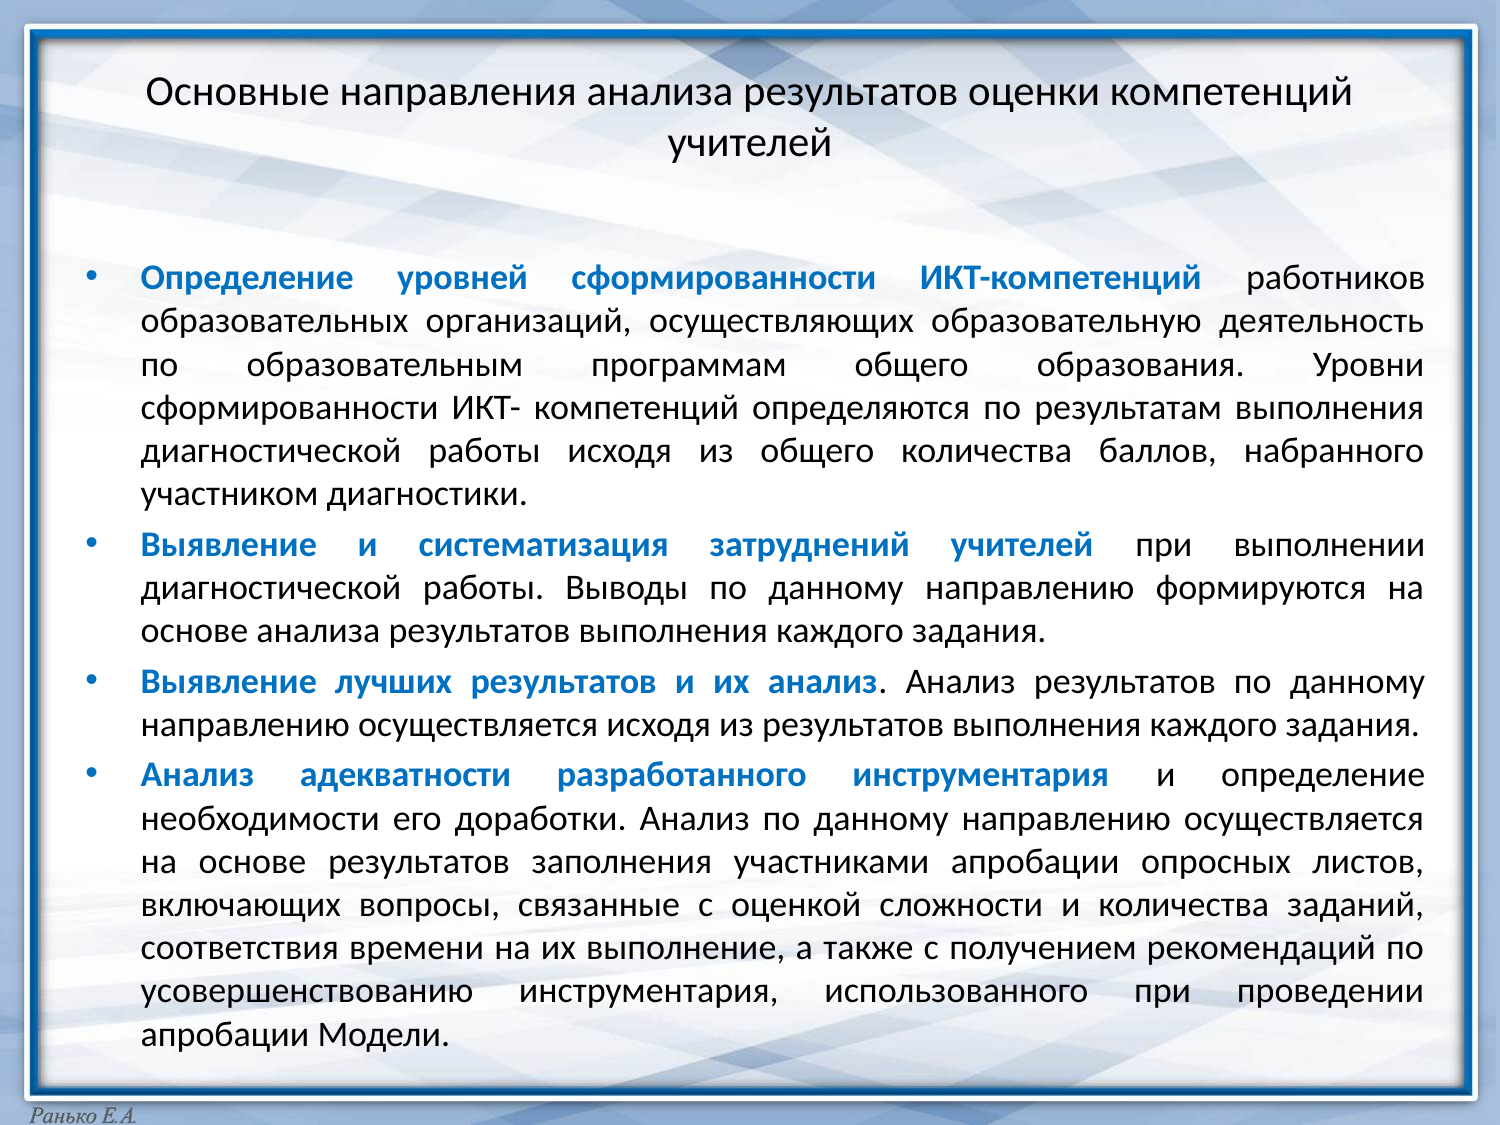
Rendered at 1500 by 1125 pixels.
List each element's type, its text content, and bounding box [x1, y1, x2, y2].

picture [0, 0, 1500, 1125]
list Определение уровней сформированности ИКТ-компетенций работников образовательных организаций, осуществляющих образовательную деятельность по образовательным программам общего образования. Уровни сформированности ИКТ- компетенций определяются по результатам выполнения диагностической работы исходя из общего количества баллов, набранного участником диагностики. Выявление и систематизация затруднений учителей при выполнении диагностической работы. Выводы по данному направлению формируются на основе анализа результатов выполнения каждого задания. Выявление лучших результатов и их анализ. Анализ результатов по данному направлению осуществляется исходя из результатов выполнения каждого задания. Анализ адекватности разработанного инструментария и определение необходимости его доработки. Анализ по данному направлению осуществляется на основе результатов заполнения участниками апробации опросных листов, включающих вопросы, связанные с оценкой сложности и количества заданий, соответствия времени на их выполнение, а также с получением рекомендаций по усовершенствованию инструментария, использованного при проведении апробации Модели. [70, 246, 1441, 1079]
title Основные направления анализа результатов оценки компетенций учителей [64, 54, 1436, 173]
